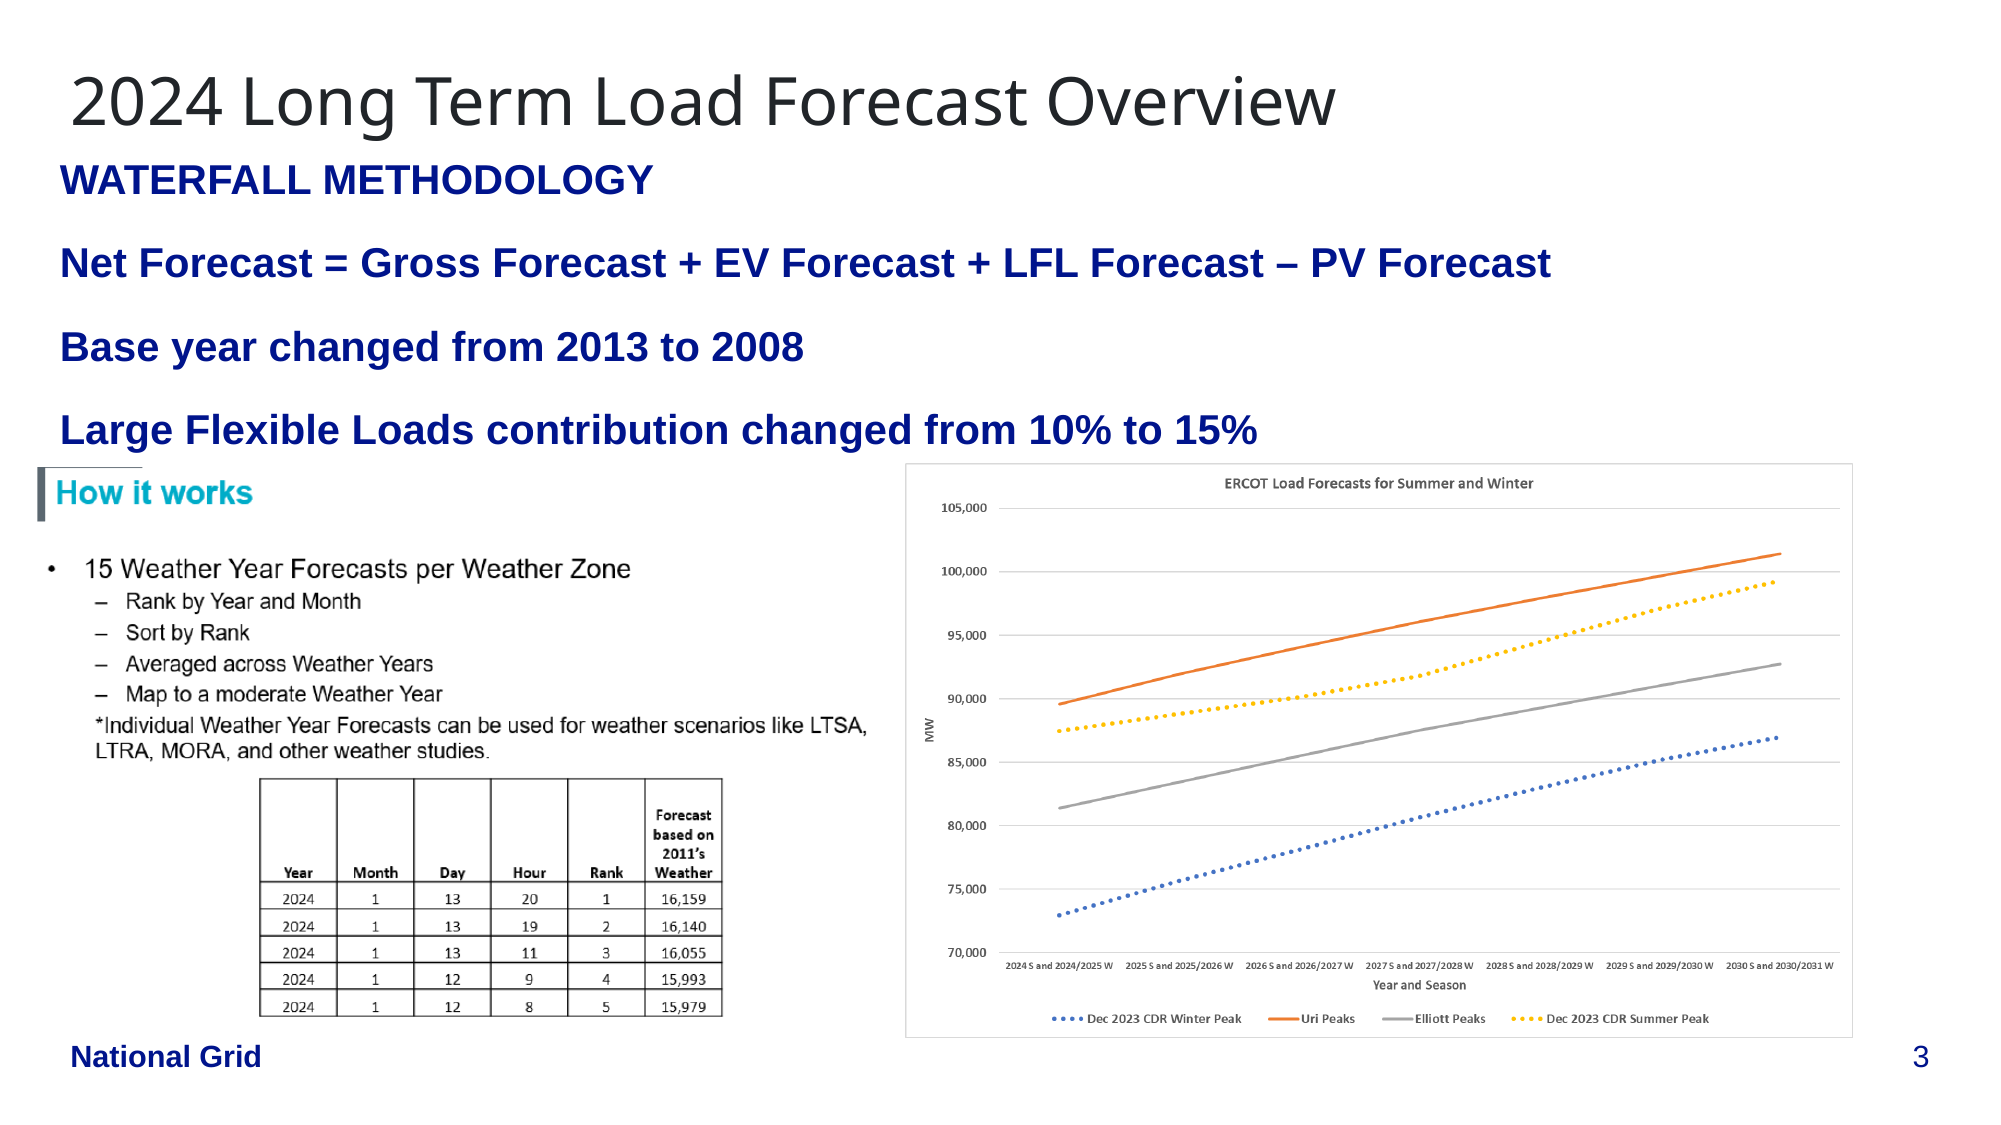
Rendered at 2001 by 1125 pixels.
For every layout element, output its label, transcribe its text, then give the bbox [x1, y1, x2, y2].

picture [29, 456, 885, 1038]
title 2024 Long Term Load Forecast Overview [70, 58, 1930, 153]
list WATERFALL METHODOLOGY Net Forecast = Gross Forecast + EV Forecast + LFL Forecast – PV Forecast Base year changed from 2013 to 2008 Large Flexible Loads contribution changed from 10% to 15% [59, 152, 1623, 456]
picture [905, 463, 1854, 1038]
